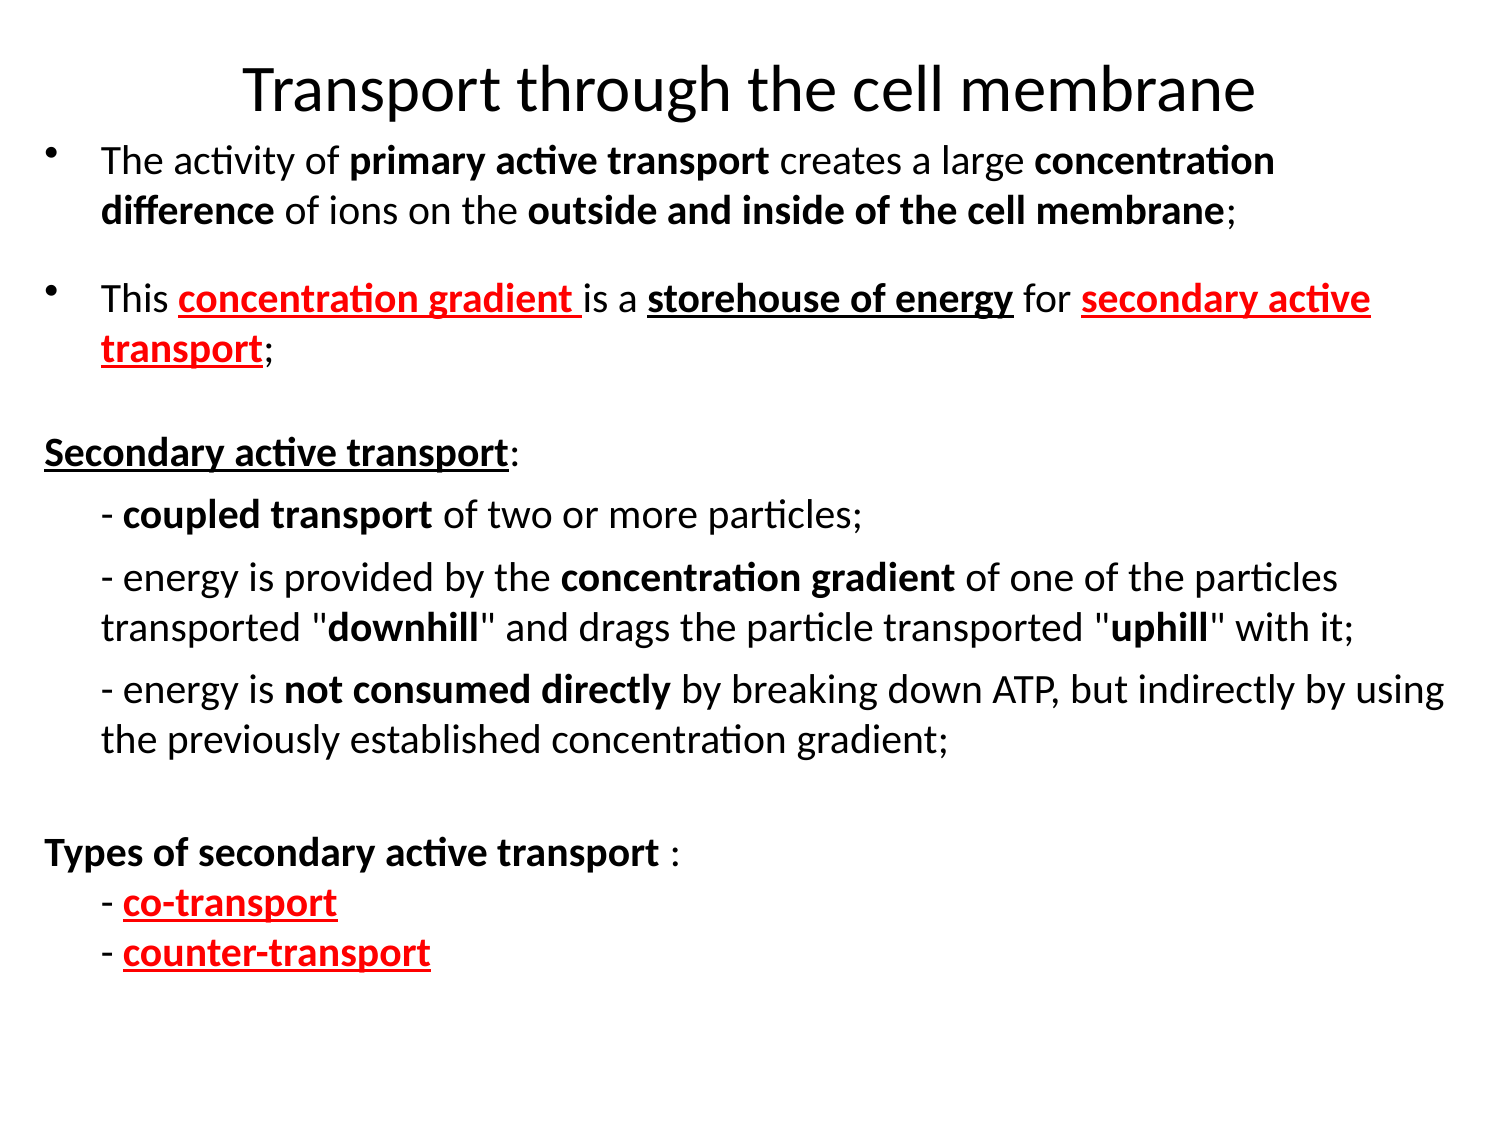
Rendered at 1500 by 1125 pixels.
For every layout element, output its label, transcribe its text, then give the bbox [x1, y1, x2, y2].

text_box Transport through the cell membrane [74, 45, 1425, 126]
list The activity of primary active transport creates a large concentration difference of ions on the outside and inside of the cell membrane; This concentration gradient is a storehouse of energy for secondary active transport; Secondary active transport: - coupled transport of two or more particles; - energy is provided by the concentration gradient of one of the particles transported "downhill" and drags the particle transported "uphill" with it; - energy is not consumed directly by breaking down ATP, but indirectly by using the previously established concentration gradient; Types of secondary active transport : - co-transport - counter-transport [29, 125, 1471, 1107]
